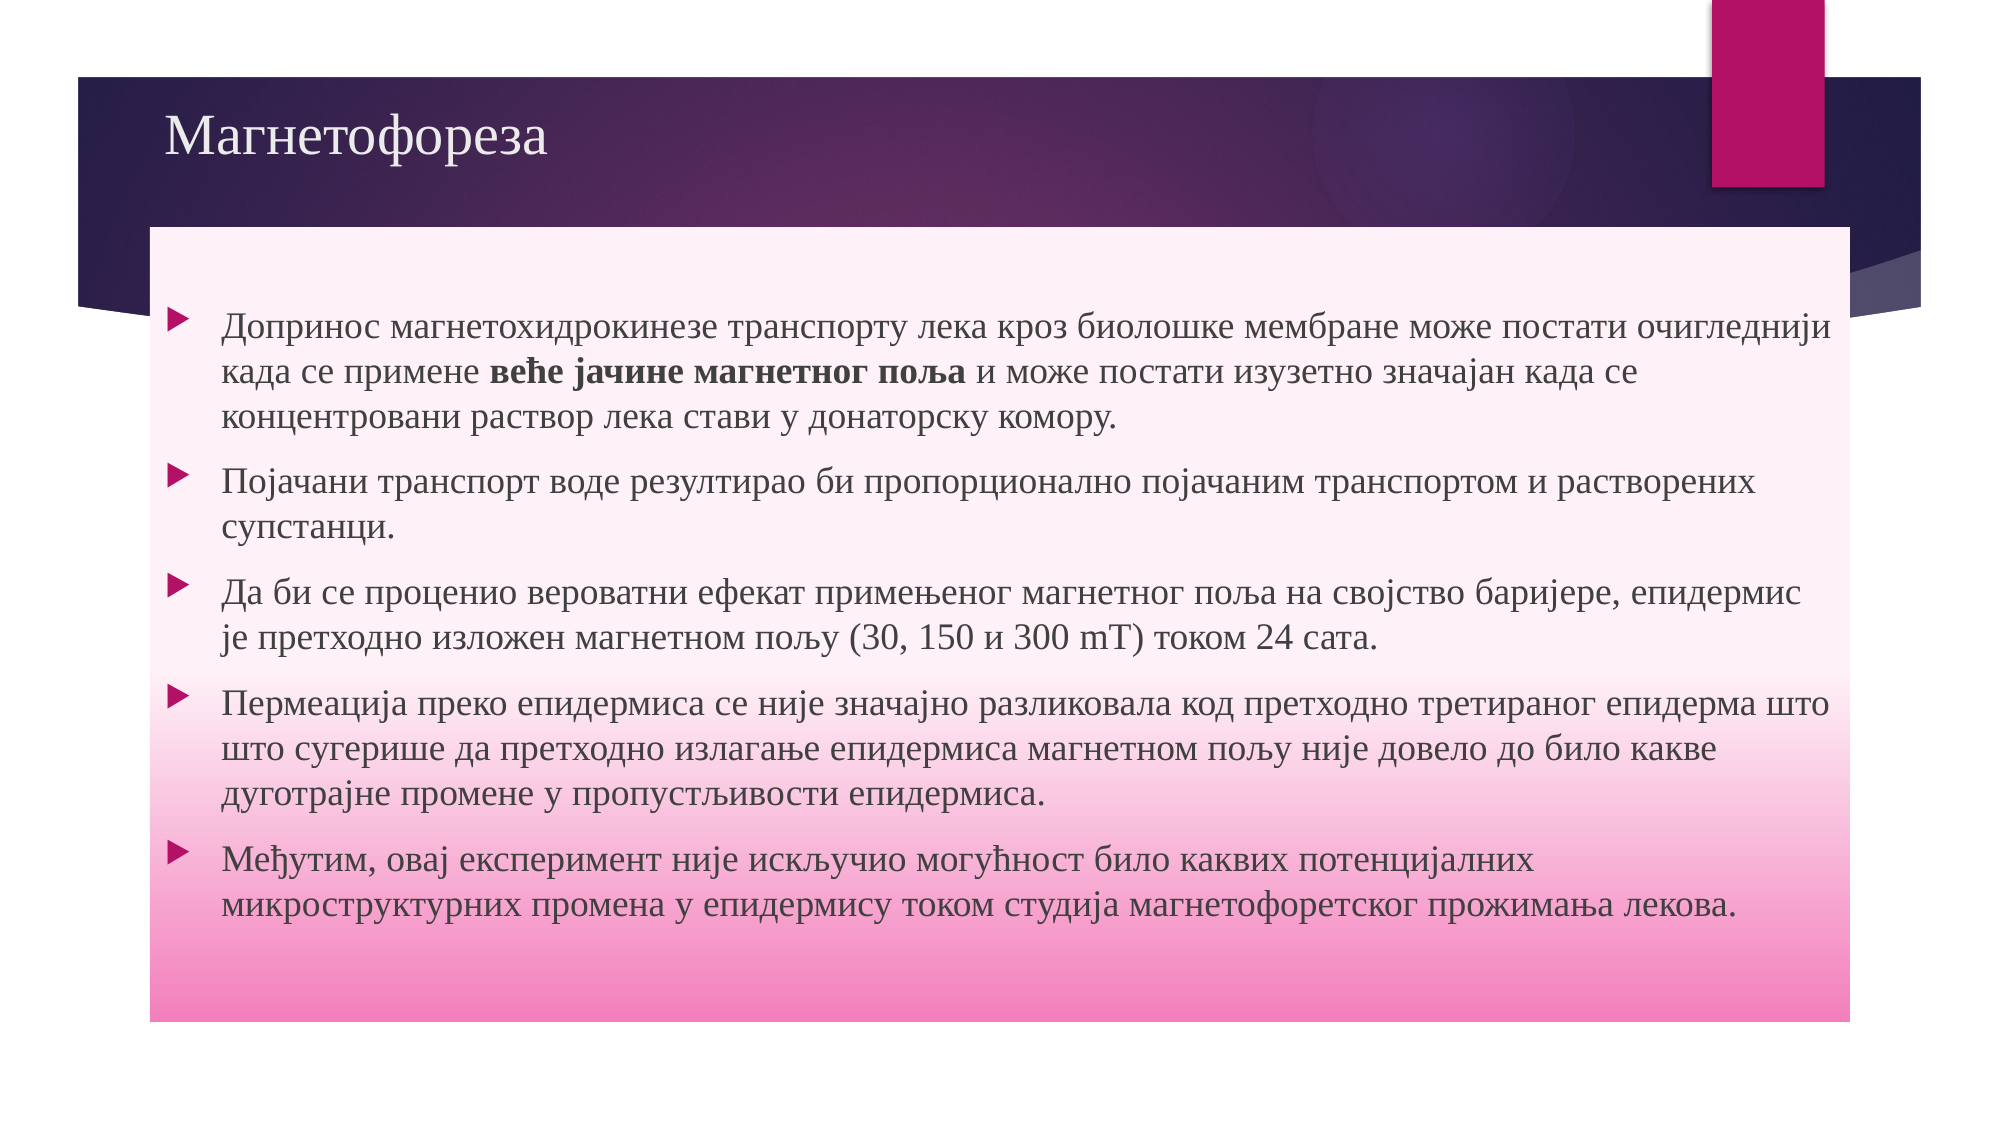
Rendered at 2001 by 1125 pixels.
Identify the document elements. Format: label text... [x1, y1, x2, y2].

title Магнетофореза [149, 0, 1851, 262]
list Допринос магнетохидрокинезе транспорту лека кроз биолошке мембране може постати очигледнији када се примене веће јачине магнетног поља и може постати изузетно значајан када се концентровани раствор лека стави у донаторску комору. Појачани транспорт воде резултирао би пропорционално појачаним транспортом и растворених супстанци. Да би се проценио вероватни ефекат примењеног магнетног поља на својство баријере, епидермис је претходно изложен магнетном пољу (30, 150 и 300 mT) током 24 сата. Пермеација преко епидермиса се није значајно разликовала код претходно третираног епидерма што што сугерише да претходно излагање епидермиса магнетном пољу није довело до било какве дуготрајне промене у пропустљивости епидермиса. Међутим, овај експеримент није искључио могућност било каквих потенцијалних микроструктурних промена у епидермису током студија магнетофоретског прожимања лекова. [149, 227, 1850, 1022]
